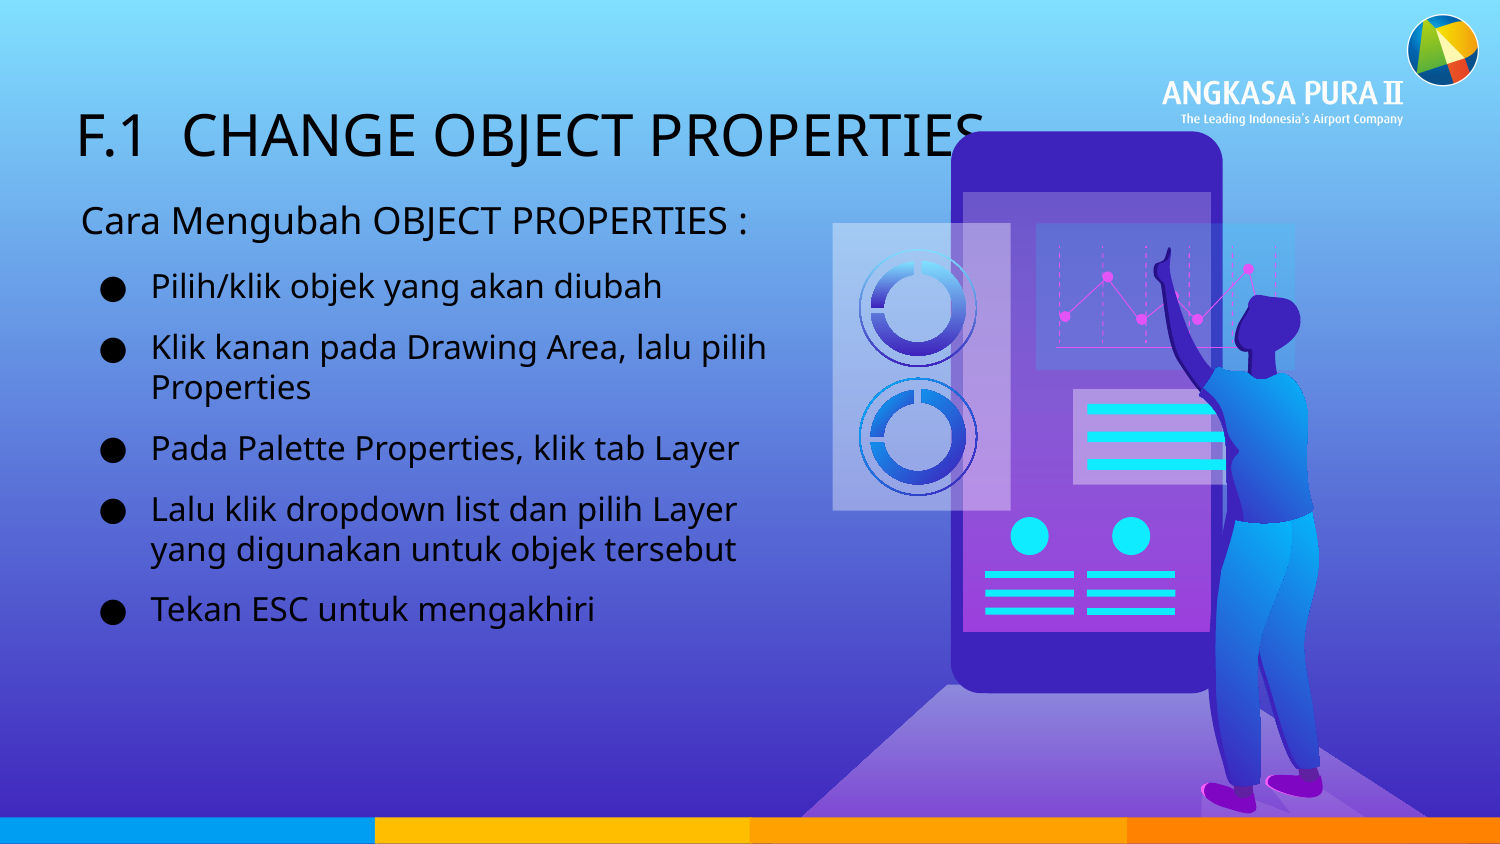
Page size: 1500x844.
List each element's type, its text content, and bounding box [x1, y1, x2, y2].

title F.1 CHANGE OBJECT PROPERTIES [60, 83, 1064, 181]
list Pilih/klik objek yang akan diubah Klik kanan pada Drawing Area, lalu pilih Properties Pada Palette Properties, klik tab Layer Lalu klik dropdown list dan pilih Layer yang digunakan untuk objek tersebut Tekan ESC untuk mengakhiri [60, 250, 744, 644]
picture [1162, 14, 1479, 126]
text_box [749, 131, 1500, 816]
subtitle Cara Mengubah OBJECT PROPERTIES : [65, 188, 744, 250]
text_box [0, 817, 1500, 844]
